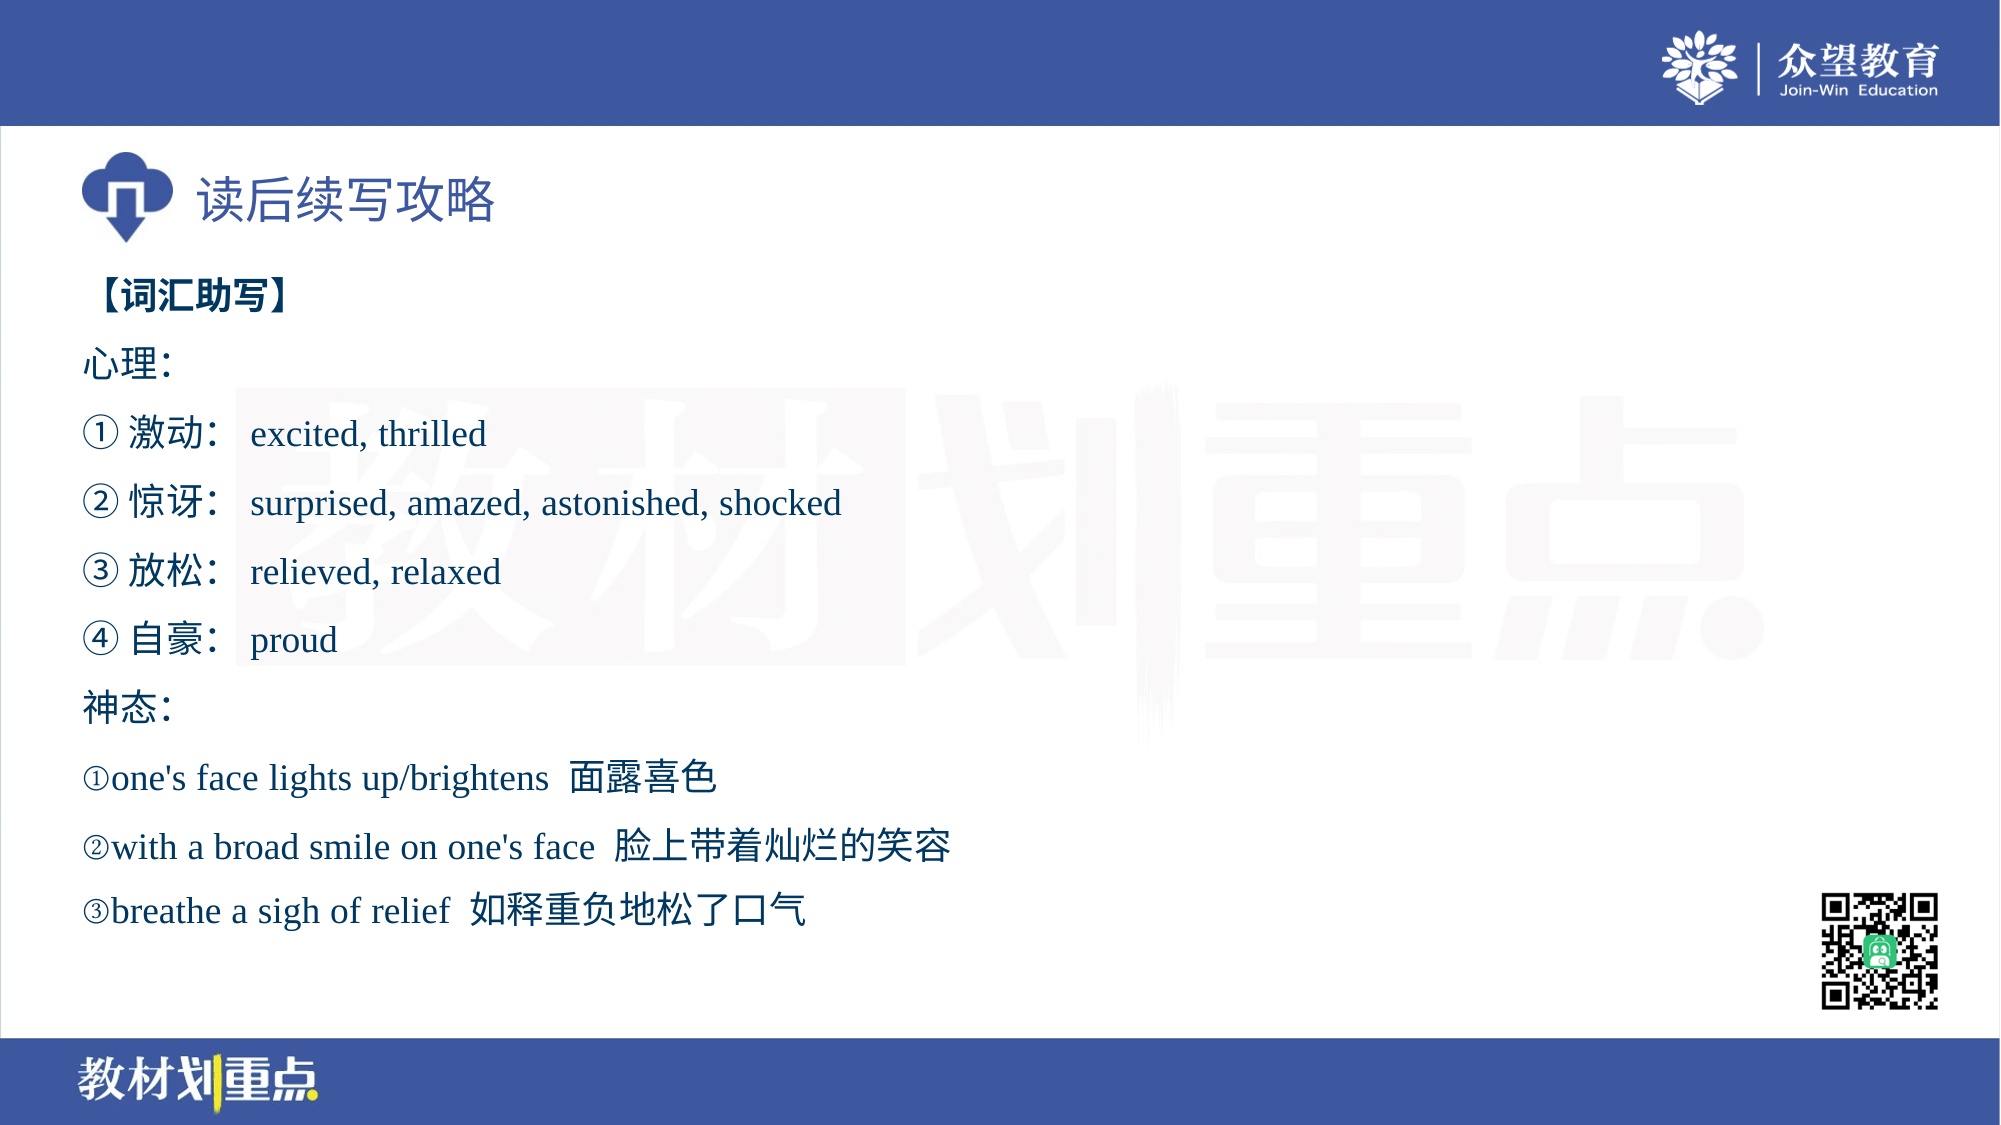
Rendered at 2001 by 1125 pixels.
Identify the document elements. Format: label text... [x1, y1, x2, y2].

picture [0, 0, 2000, 1125]
text_box 【词汇助写】 心理： ①激动：excited, thrilled ②惊讶：surprised, amazed, astonished, shocked ③放松：relieved, relaxed ④自豪：proud 神态： ①one's face lights up/brightens 面露喜色 ②with a broad smile on one's face 脸上带着灿烂的笑容 ③breathe a sigh of relief 如释重负地松了口气 [82, 248, 1817, 925]
